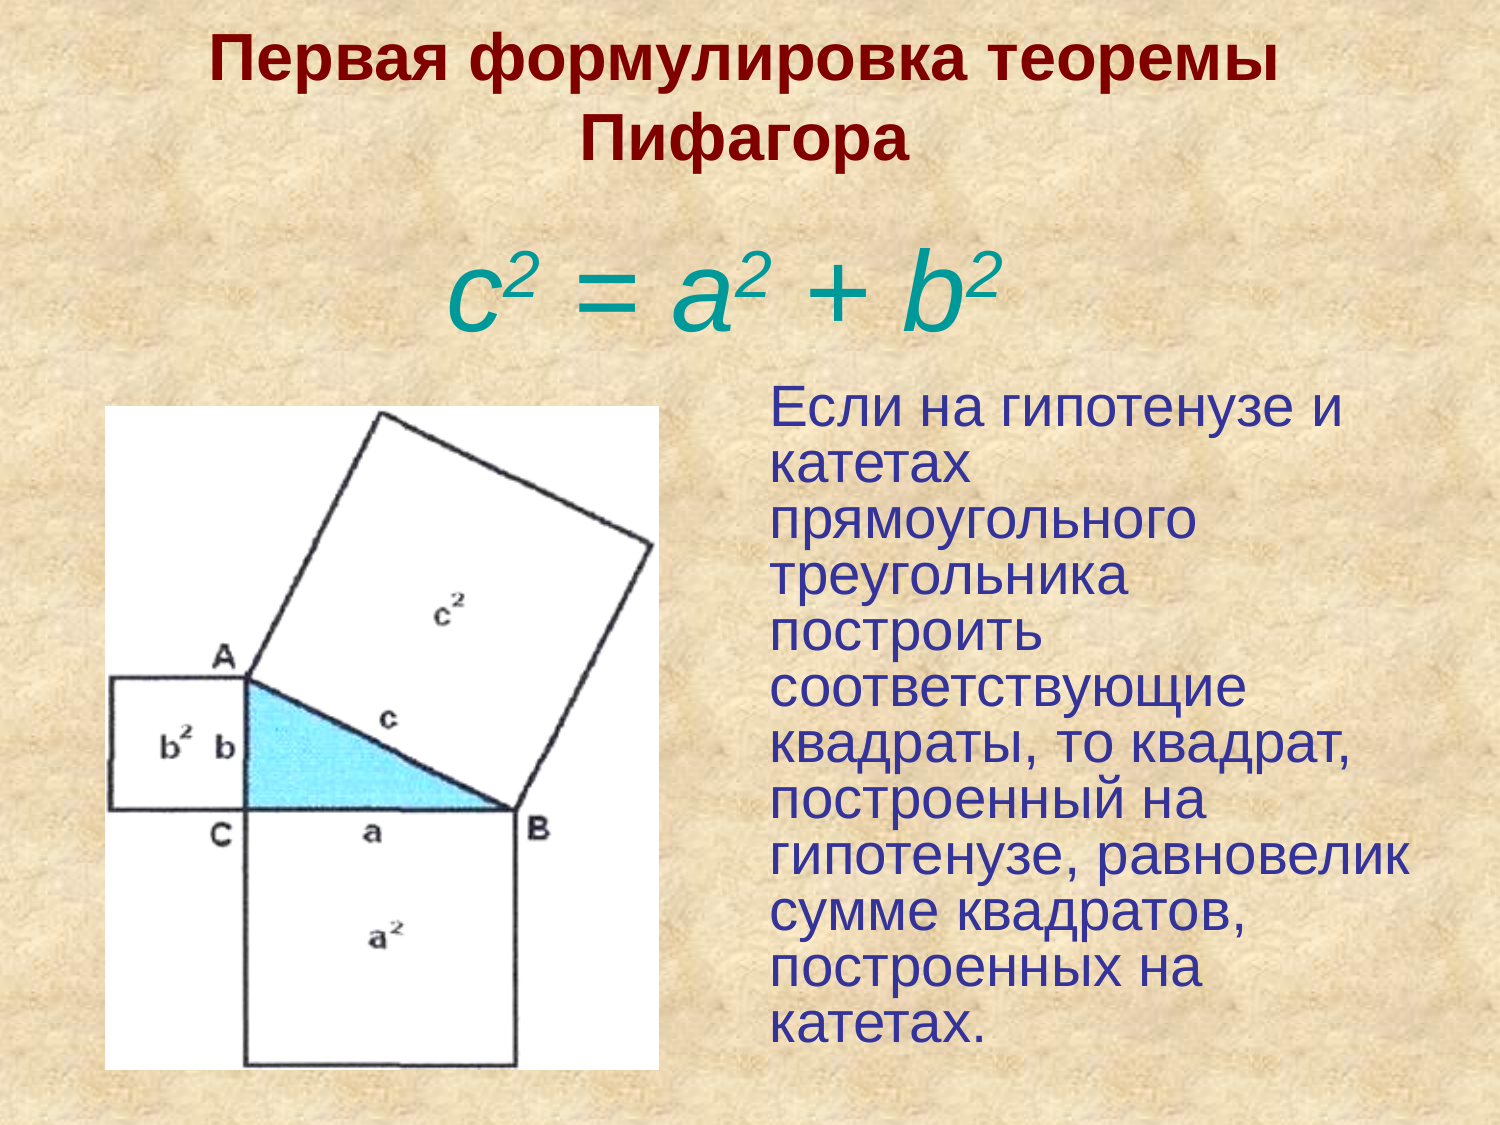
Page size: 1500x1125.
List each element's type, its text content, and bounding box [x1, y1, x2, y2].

text_box c2 = a2 + b2 [49, 192, 1400, 380]
picture [0, 0, 1500, 1125]
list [104, 405, 659, 1071]
title Первая формулировка теоремы Пифагора [69, 0, 1421, 188]
text_box Если на гипотенузе и катетах прямоугольного треугольника построить соответствующие квадраты, то квадрат, построенный на гипотенузе, равновелик сумме квадратов, построенных на катетах. [754, 374, 1429, 1118]
